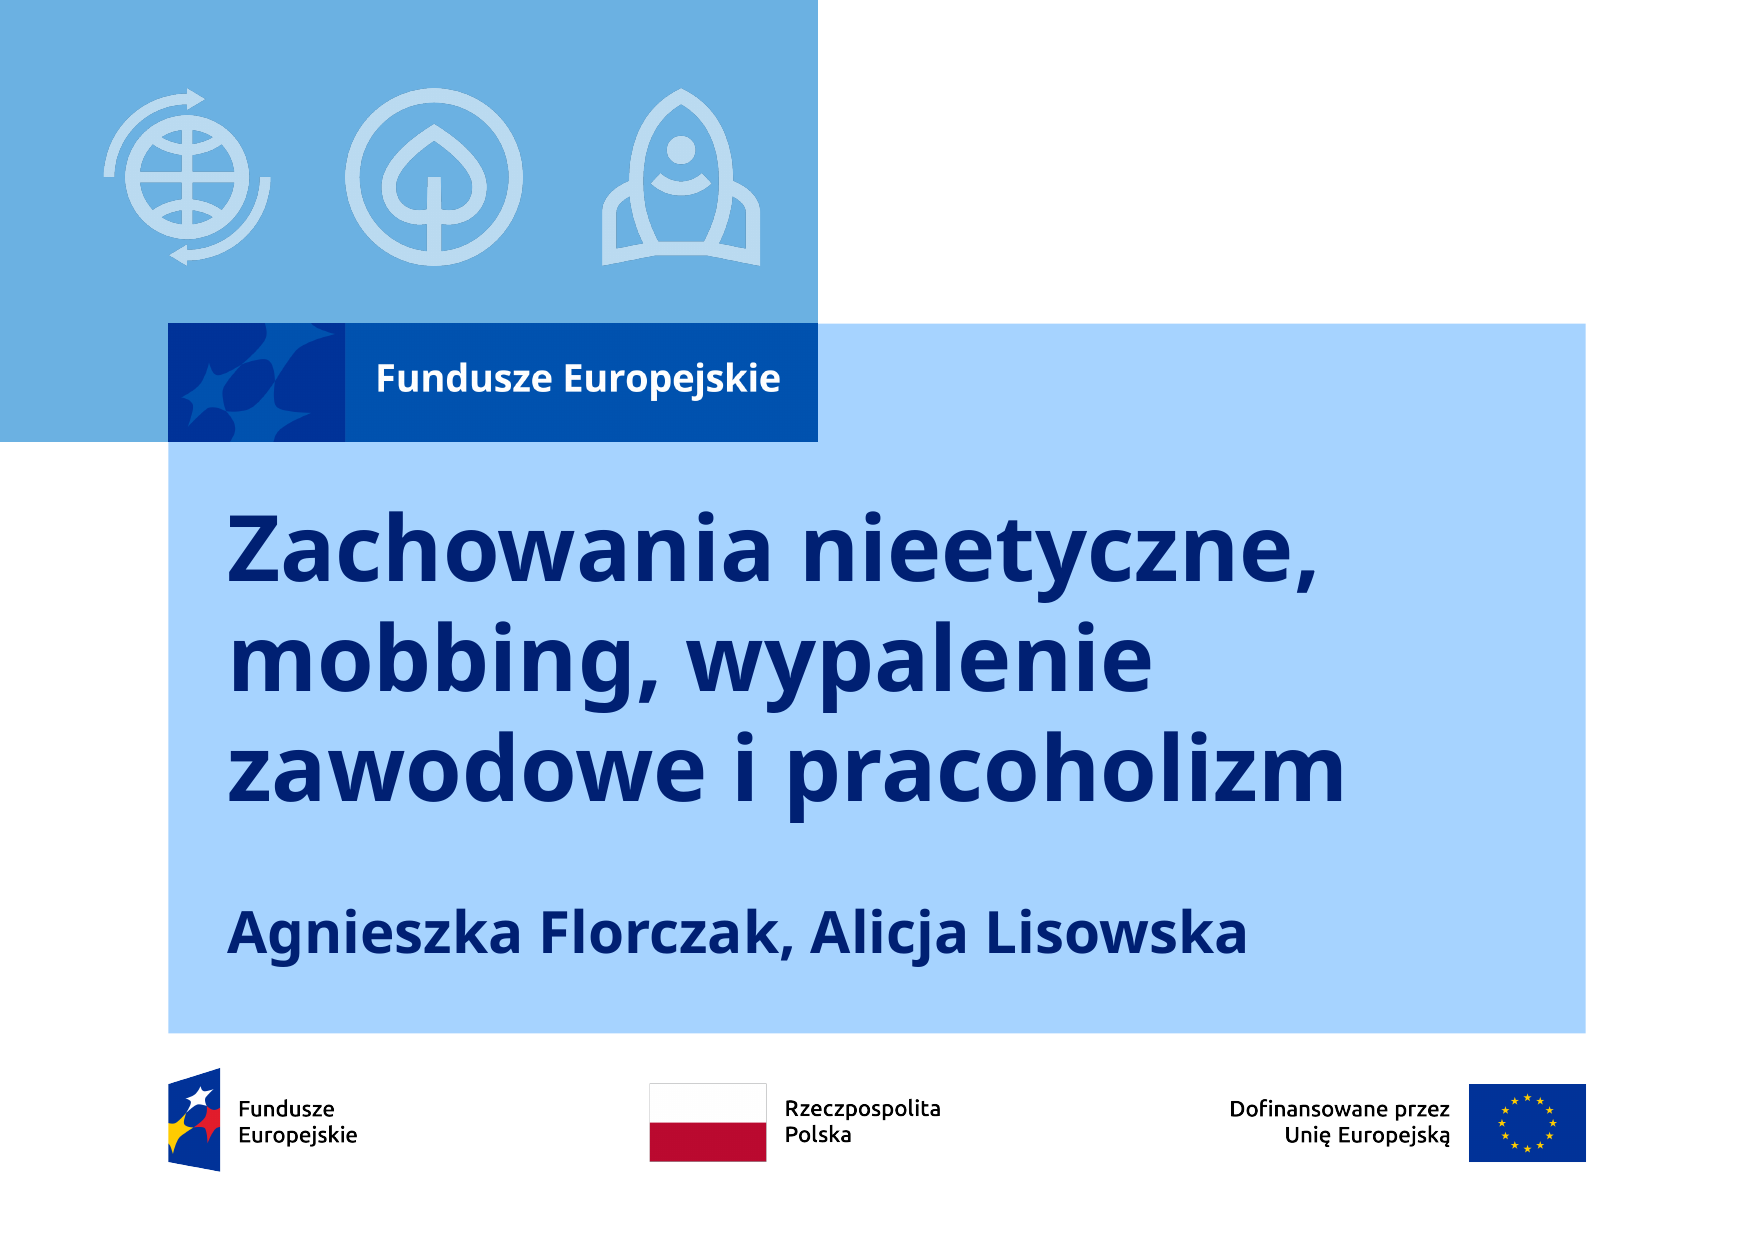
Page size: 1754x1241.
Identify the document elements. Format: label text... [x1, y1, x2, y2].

picture [168, 323, 818, 442]
picture [129, 1045, 396, 1201]
title Zachowania nieetyczne, mobbing, wypalenie zawodowe i pracoholizm [227, 490, 1527, 762]
picture [1192, 1045, 1625, 1201]
subtitle Agnieszka Florczak, Alicja Lisowska [227, 891, 1527, 975]
picture [610, 1044, 979, 1201]
